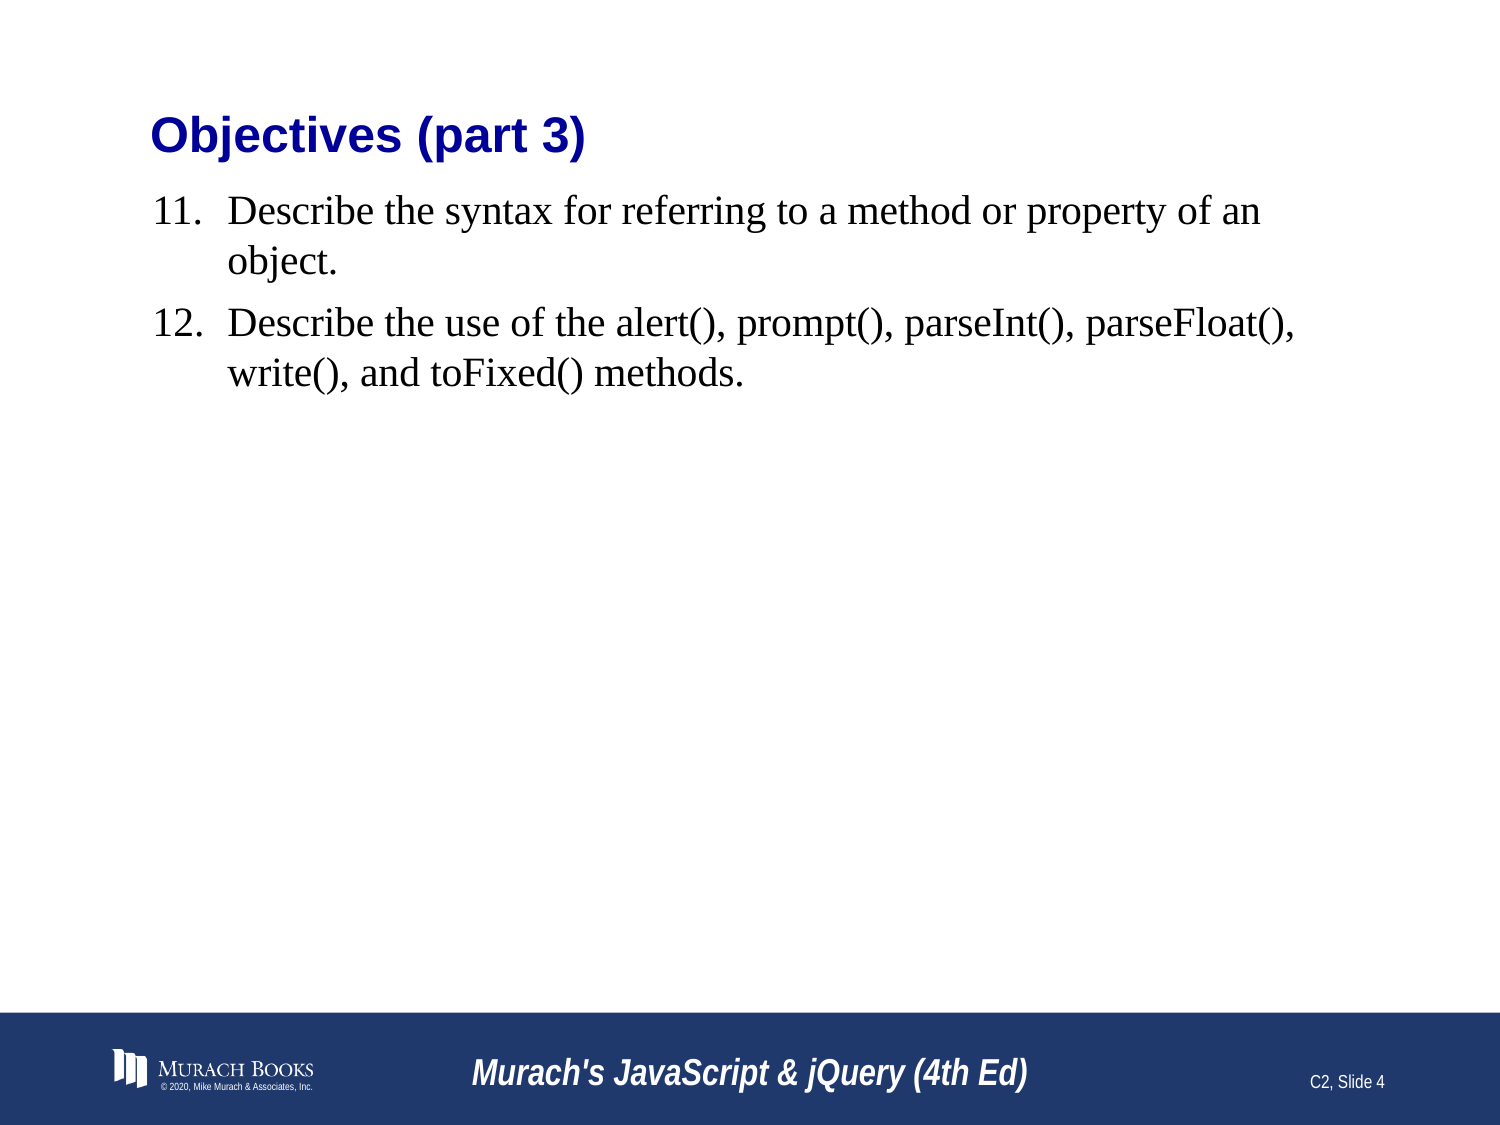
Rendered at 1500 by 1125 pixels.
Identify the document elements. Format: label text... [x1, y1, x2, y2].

slide_number Murach's JavaScript & jQuery (4th Ed) [463, 1025, 1050, 1100]
list Describe the syntax for referring to a method or property of an object. Describe the use of the alert(), prompt(), parseInt(), parseFloat(), write(), and toFixed() methods. [137, 174, 1350, 975]
footer © 2020, Mike Murach & Associates, Inc. [12, 1025, 463, 1100]
slide_number C2, Slide 4 [1087, 1025, 1400, 1100]
title Objectives (part 3) [150, 102, 1350, 164]
